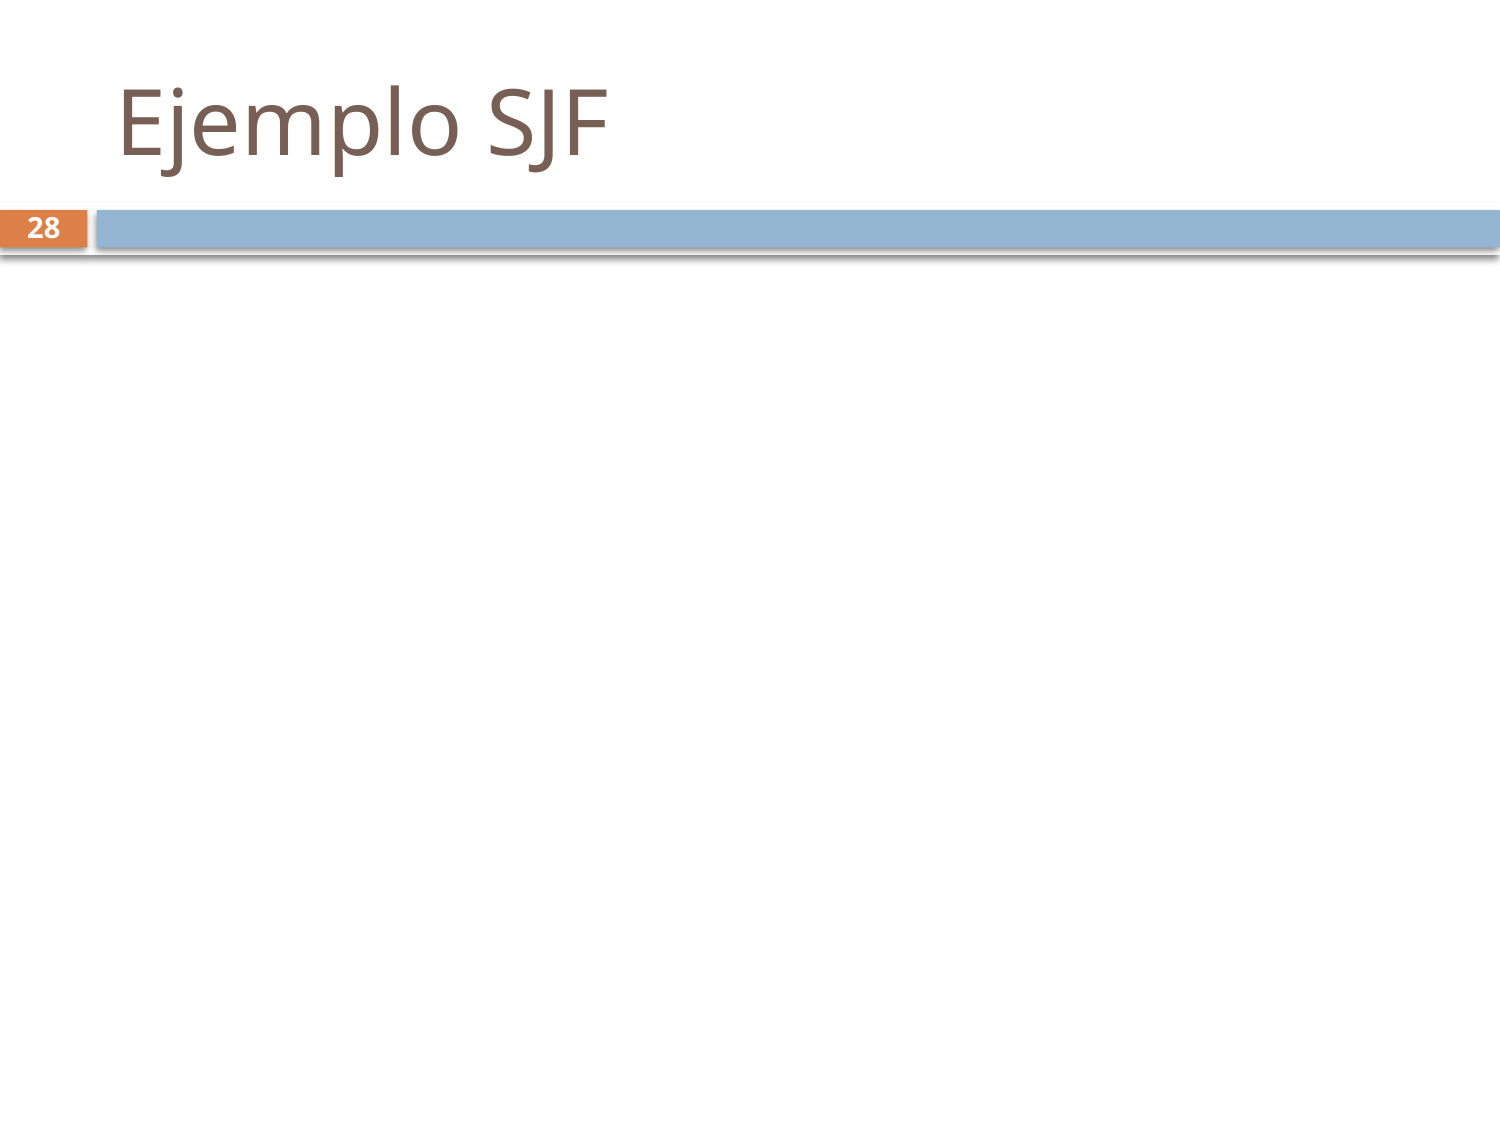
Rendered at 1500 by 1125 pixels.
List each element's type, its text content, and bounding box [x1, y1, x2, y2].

slide_number 28 [0, 208, 88, 249]
title Ejemplo SJF [100, 37, 1438, 200]
